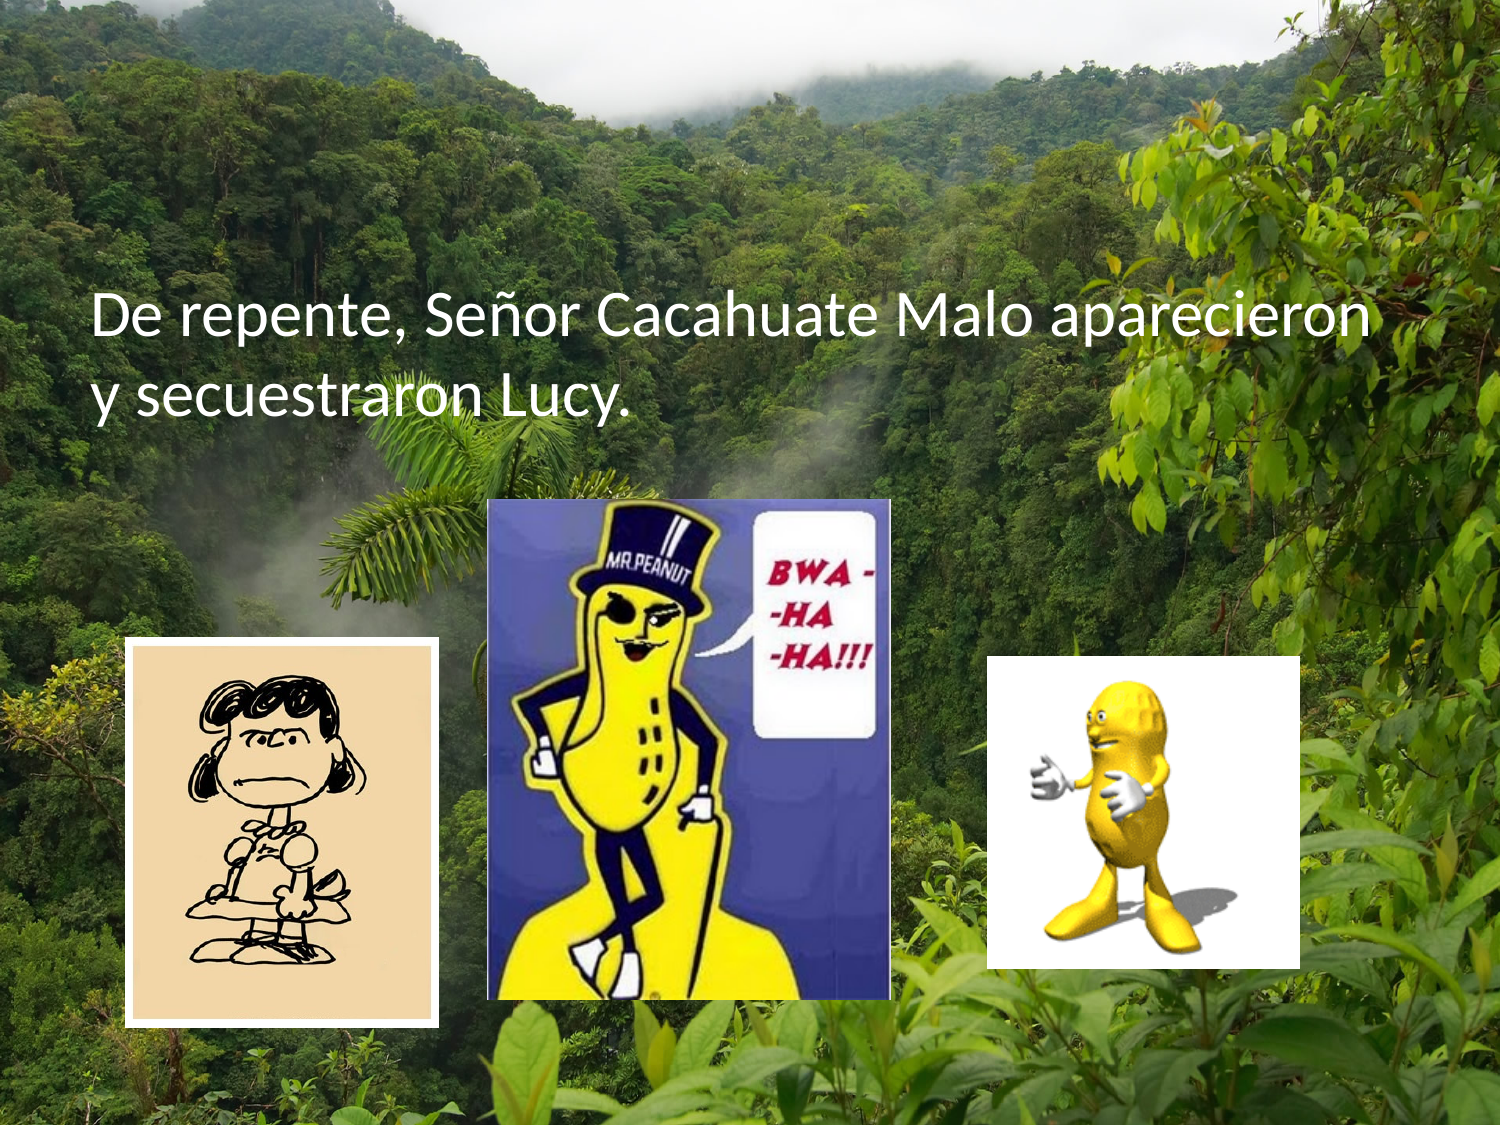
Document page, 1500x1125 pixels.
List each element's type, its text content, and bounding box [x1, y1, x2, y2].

list De repente, Señor Cacahuate Malo aparecieron y secuestraron Lucy. [75, 262, 1425, 1005]
picture [0, 0, 1500, 1125]
